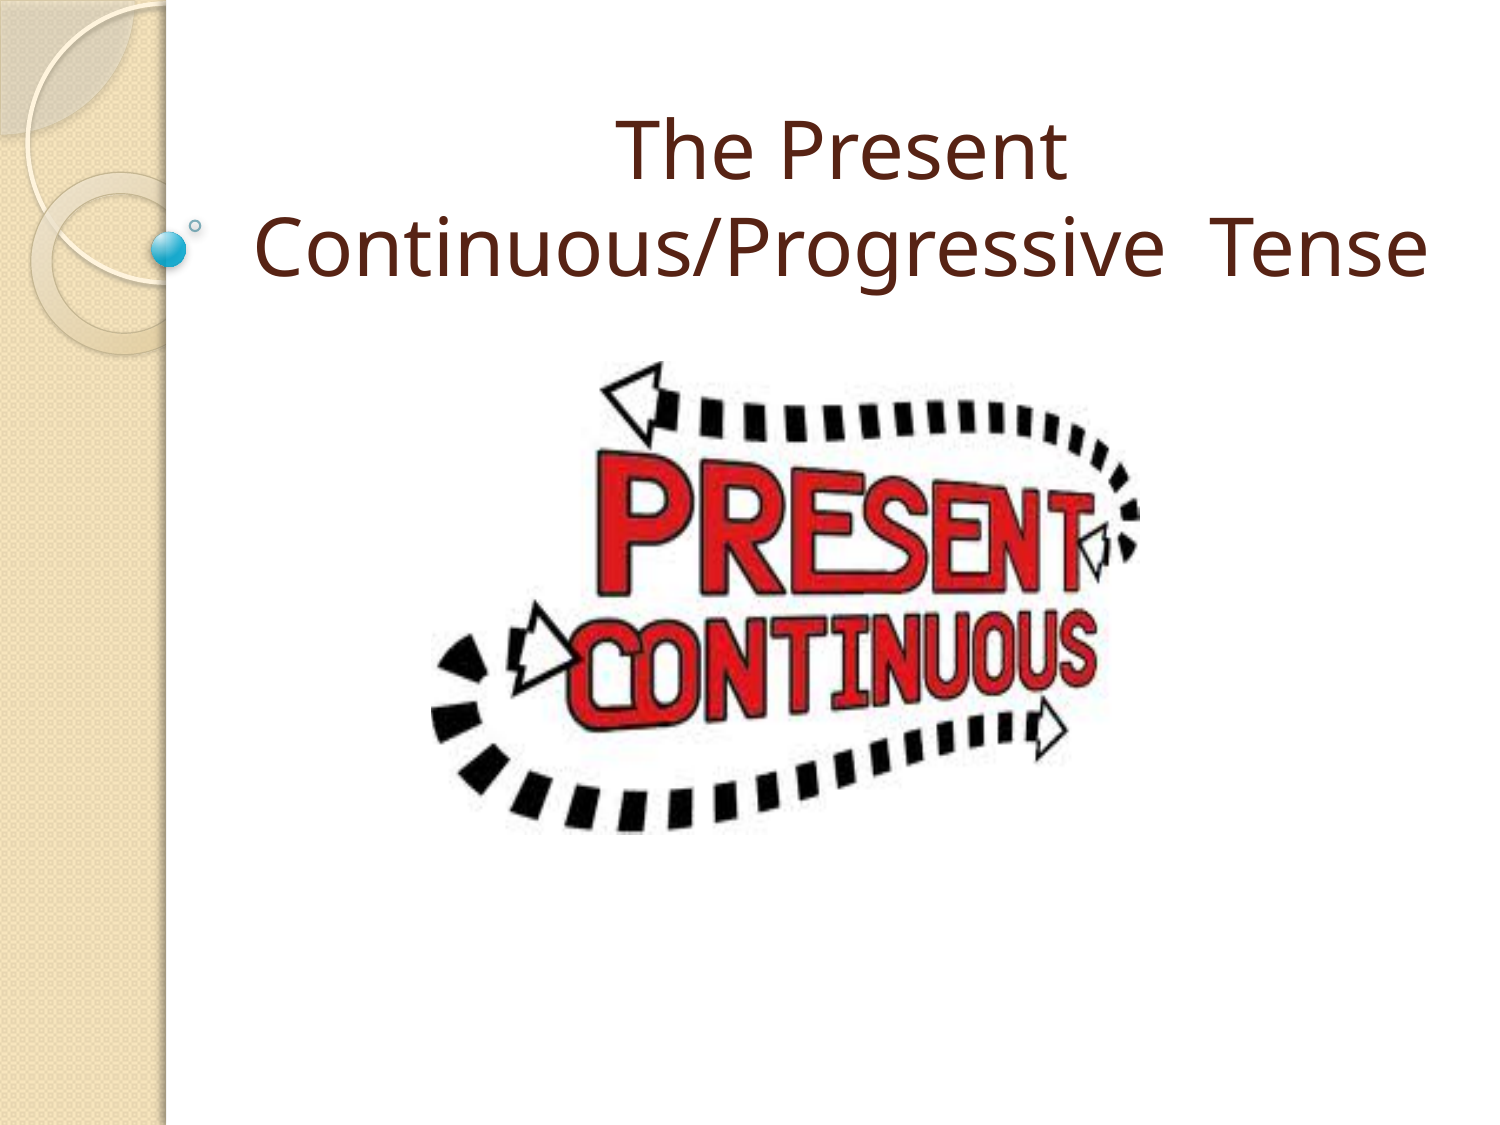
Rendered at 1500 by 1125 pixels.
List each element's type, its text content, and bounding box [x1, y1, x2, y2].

picture [430, 361, 1140, 835]
title The Present Continuous/Progressive Tense [234, 59, 1450, 301]
